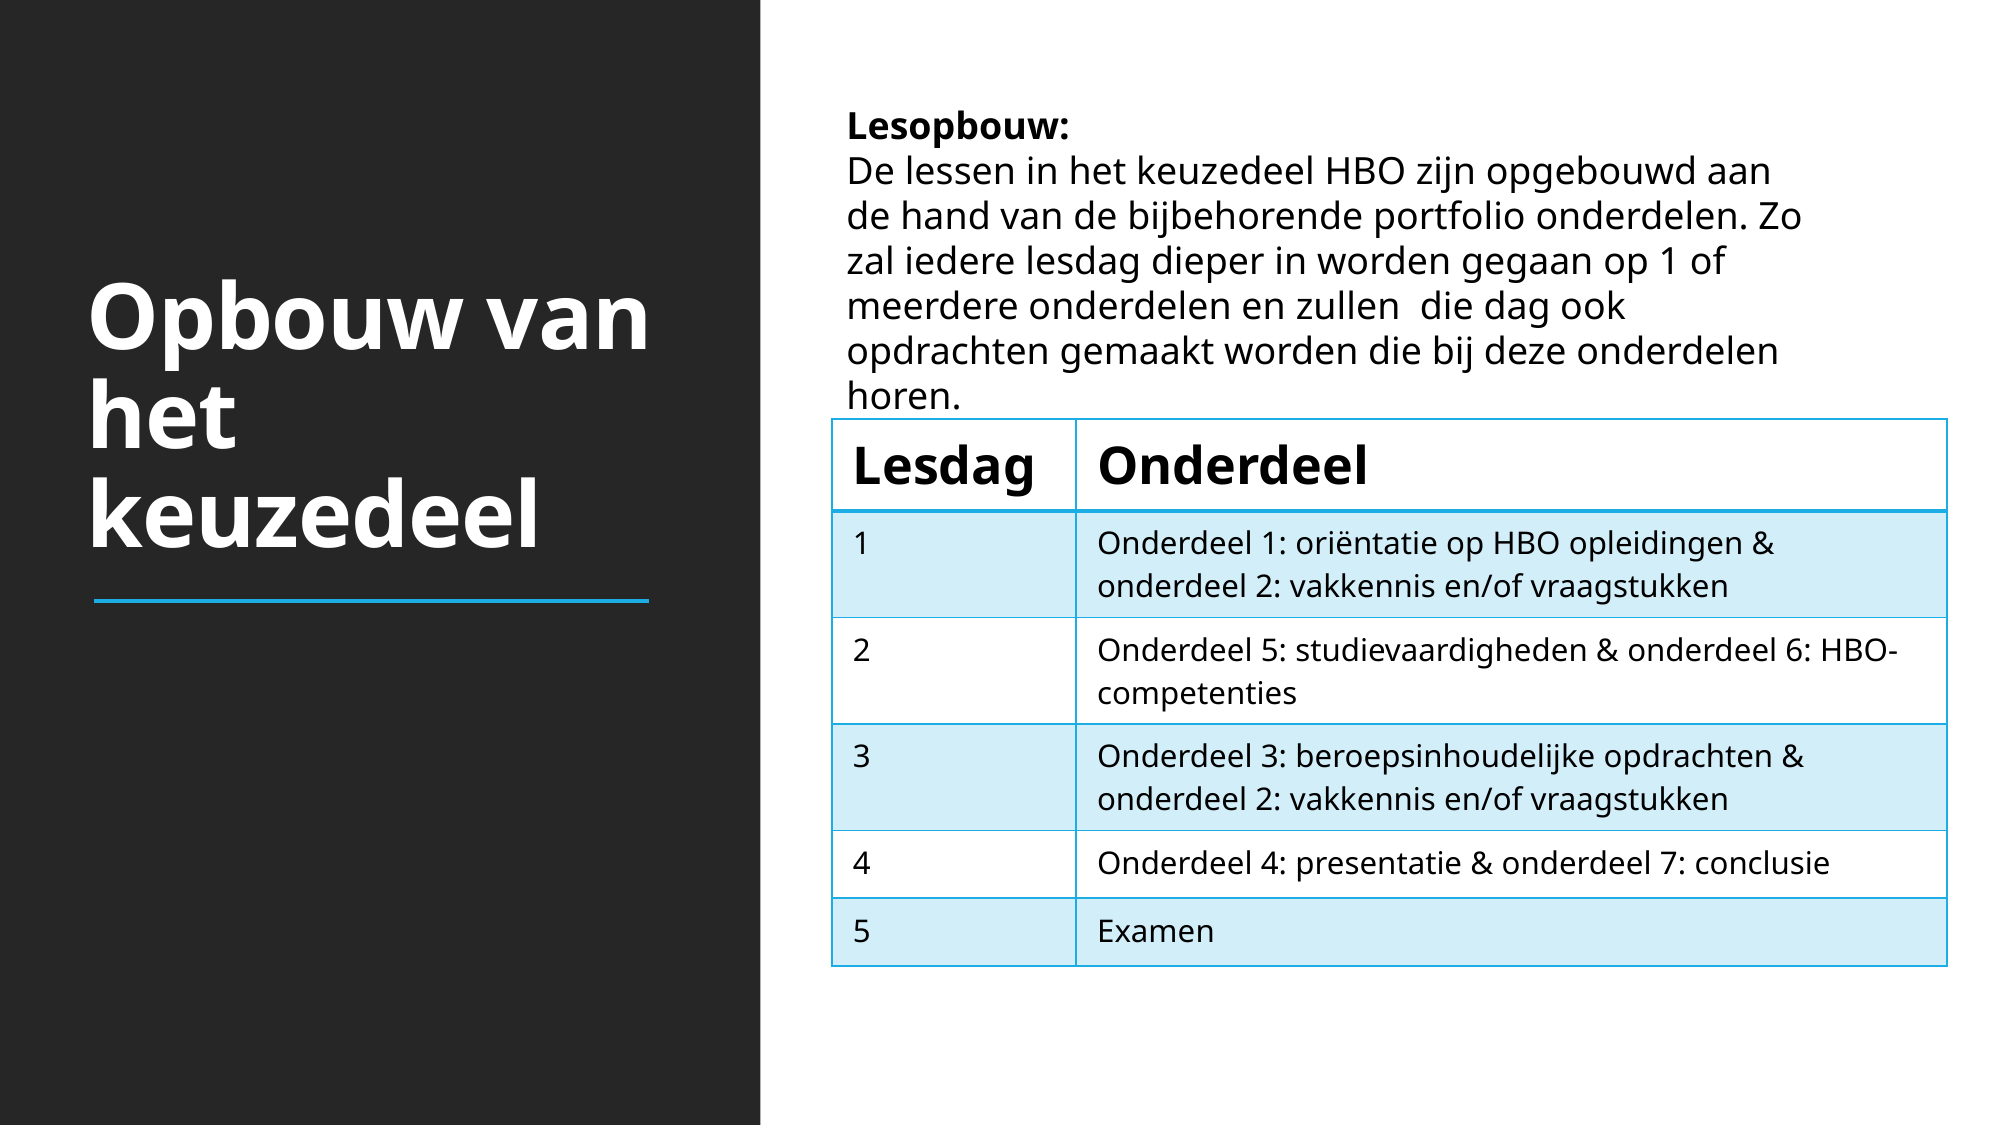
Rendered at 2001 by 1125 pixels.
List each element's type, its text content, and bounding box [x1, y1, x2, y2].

table_cell 1 [833, 513, 1075, 617]
table_cell Examen [1077, 899, 1946, 965]
table_cell Onderdeel 5: studievaardigheden & onderdeel 6: HBO-competenties [1077, 618, 1946, 723]
table_header Onderdeel [1077, 420, 1946, 509]
table_cell 2 [833, 618, 1075, 723]
text_box [762, 0, 2000, 1125]
text_box [0, 0, 762, 1125]
table_cell 3 [833, 745, 1075, 830]
table_cell Onderdeel 3: beroepsinhoudelijke opdrachten & onderdeel 2: vakkennis en/of vraagstukken [1077, 725, 1946, 830]
table_header Lesdag [833, 425, 1075, 509]
title Opbouw van het keuzedeel [71, 104, 672, 575]
table_cell Onderdeel 1: oriëntatie op HBO opleidingen & onderdeel 2: vakkennis en/of vraagstukken [1077, 513, 1946, 617]
table_cell 3 [833, 725, 1075, 731]
table_cell Onderdeel 4: presentatie & onderdeel 7: conclusie [1077, 831, 1946, 897]
table_cell 4 [833, 831, 1075, 897]
text_box Lesopbouw: De lessen in het keuzedeel HBO zijn opgebouwd aan de hand van de bijbehorende portfolio onderdelen. Zo zal iedere lesdag dieper in worden gegaan op 1 of meerdere onderdelen en zullen die dag ook opdrachten gemaakt worden die bij deze onderdelen horen. [831, 94, 1833, 425]
table_cell 5 [833, 899, 1075, 965]
